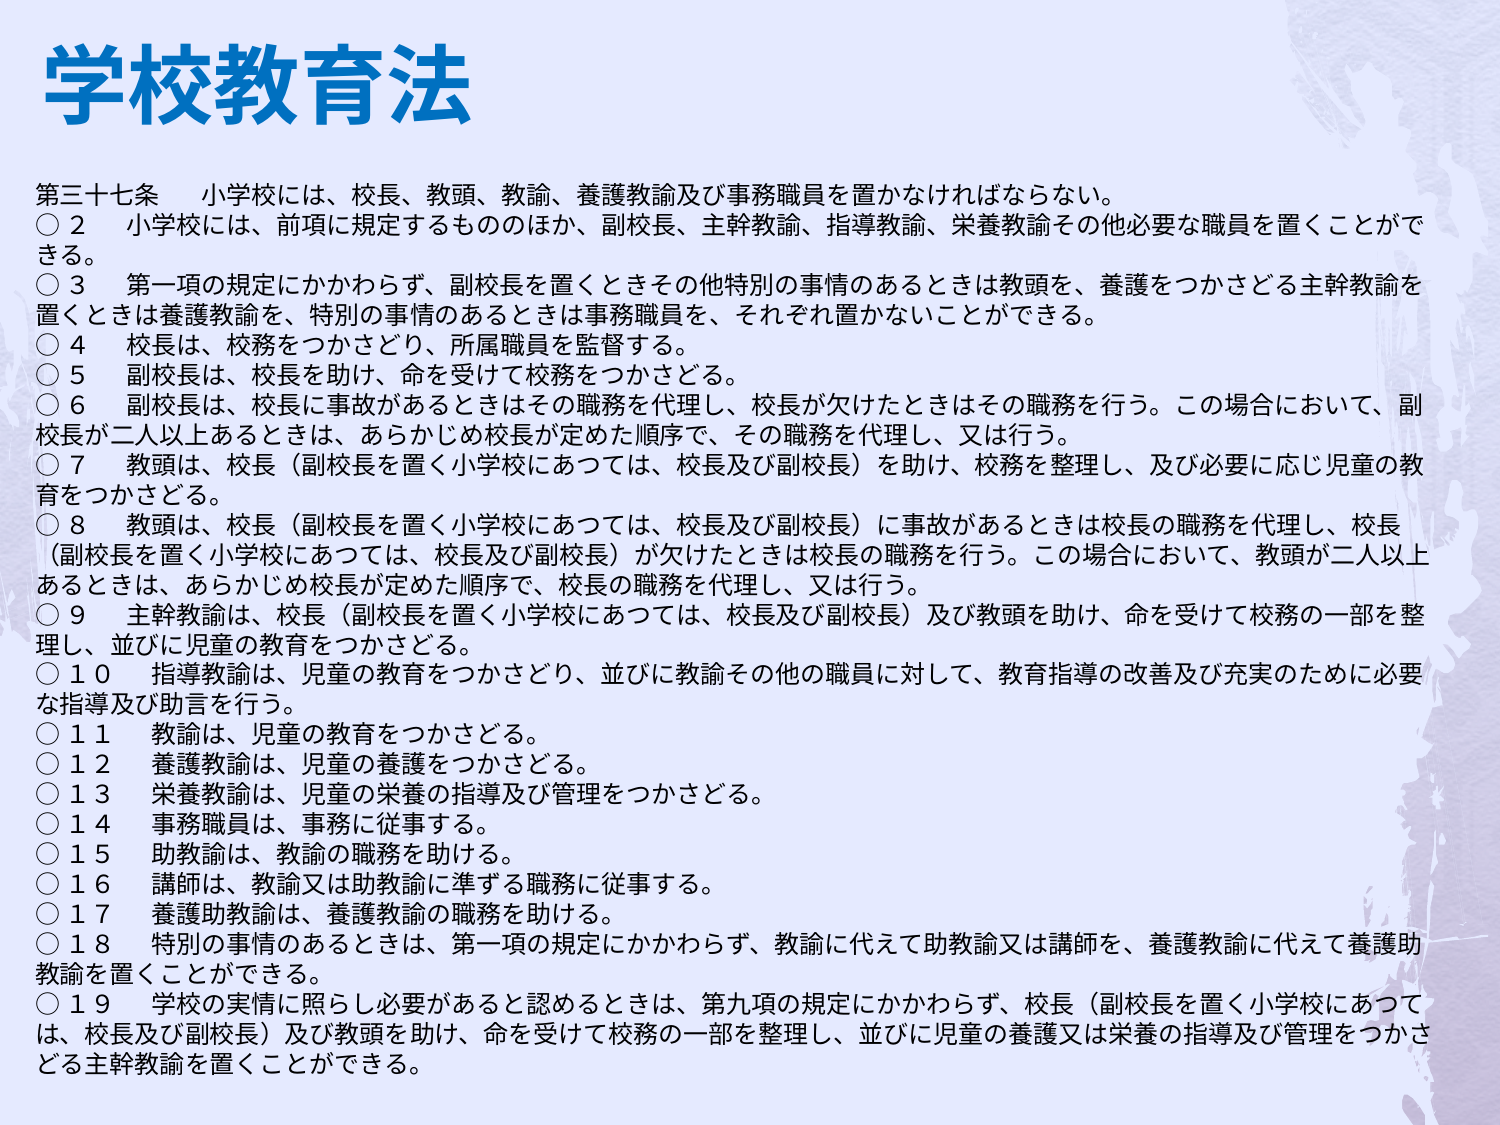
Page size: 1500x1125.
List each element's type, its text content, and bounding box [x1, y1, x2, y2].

text_box 学校教育法 [41, 30, 1392, 135]
text_box 第三十七条 小学校には、校長、教頭、教諭、養護教諭及び事務職員を置かなければならない。 ○２ 小学校には、前項に規定するもののほか、副校長、主幹教諭、指導教諭、栄養教諭その他必要な職員を置くことができる。 ○３ 第一項の規定にかかわらず、副校長を置くときその他特別の事情のあるときは教頭を、養護をつかさどる主幹教諭を置くときは養護教諭を、特別の事情のあるときは事務職員を、それぞれ置かないことができる。 ○４ 校長は、校務をつかさどり、所属職員を監督する。 ○５ 副校長は、校長を助け、命を受けて校務をつかさどる。 ○６ 副校長は、校長に事故があるときはその職務を代理し、校長が欠けたときはその職務を行う。この場合において、副校長が二人以上あるときは、あらかじめ校長が定めた順序で、その職務を代理し、又は行う。 ○７ 教頭は、校長（副校長を置く小学校にあつては、校長及び副校長）を助け、校務を整理し、及び必要に応じ児童の教育をつかさどる。 ○８ 教頭は、校長（副校長を置く小学校にあつては、校長及び副校長）に事故があるときは校長の職務を代理し、校長（副校長を置く小学校にあつては、校長及び副校長）が欠けたときは校長の職務を行う。この場合において、教頭が二人以上あるときは、あらかじめ校長が定めた順序で、校長の職務を代理し、又は行う。 ○９ 主幹教諭は、校長（副校長を置く小学校にあつては、校長及び副校長）及び教頭を助け、命を受けて校務の一部を整理し、並びに児童の教育をつかさどる。 ○１０ 指導教諭は、児童の教育をつかさどり、並びに教諭その他の職員に対して、教育指導の改善及び充実のために必要な指導及び助言を行う。 ○１１ 教諭は、児童の教育をつかさどる。 ○１２ 養護教諭は、児童の養護をつかさどる。 ○１３ 栄養教諭は、児童の栄養の指導及び管理をつかさどる。 ○１４ 事務職員は、事務に従事する。 ○１５ 助教諭は、教諭の職務を助ける。 ○１６ 講師は、教諭又は助教諭に準ずる職務に従事する。 ○１７ 養護助教諭は、養護教諭の職務を助ける。 ○１８ 特別の事情のあるときは、第一項の規定にかかわらず、教諭に代えて助教諭又は講師を、養護教諭に代えて養護助教諭を置くことができる。 ○１９ 学校の実情に照らし必要があると認めるときは、第九項の規定にかかわらず、校長（副校長を置く小学校にあつては、校長及び副校長）及び教頭を助け、命を受けて校務の一部を整理し、並びに児童の養護又は栄養の指導及び管理をつかさどる主幹教諭を置くことができる。 [20, 172, 1462, 1086]
